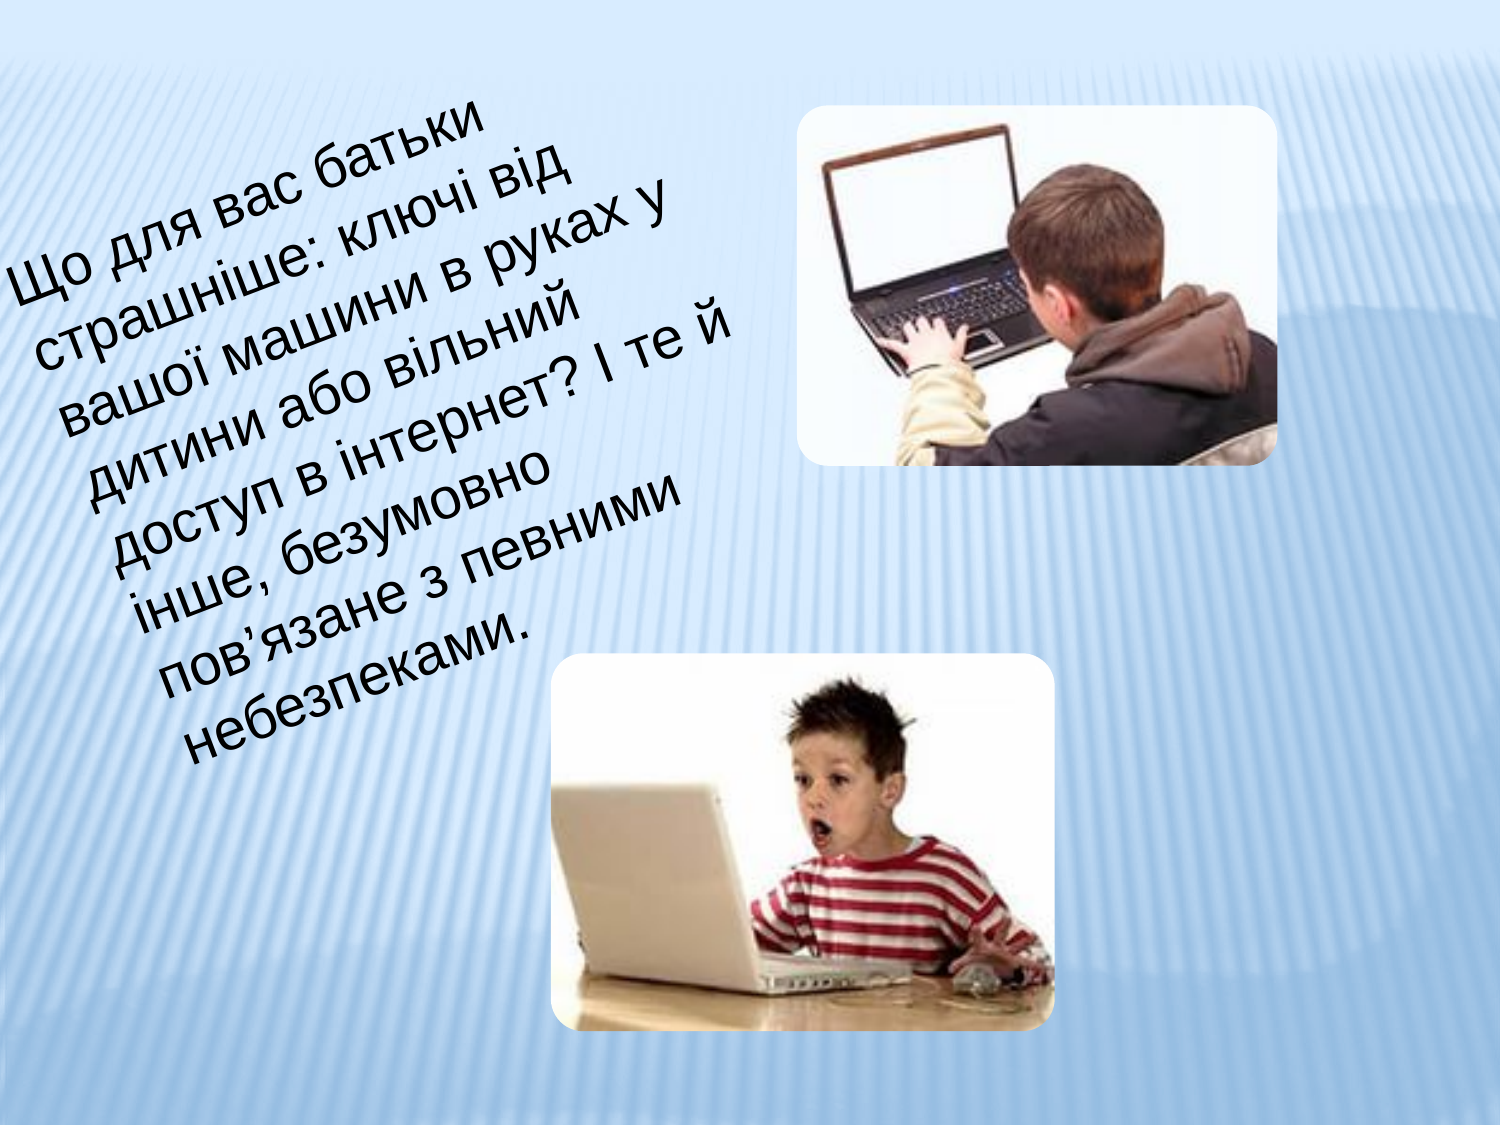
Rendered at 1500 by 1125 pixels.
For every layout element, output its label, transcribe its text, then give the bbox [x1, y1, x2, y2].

picture [796, 105, 1278, 467]
picture [550, 652, 1055, 1032]
text_box Що для вас батьки страшніше: ключі від вашої машини в руках у дитини або вільний доступ в інтернет? І те й інше, безумовно пов’язане з певними небезпеками. [0, 1, 842, 790]
